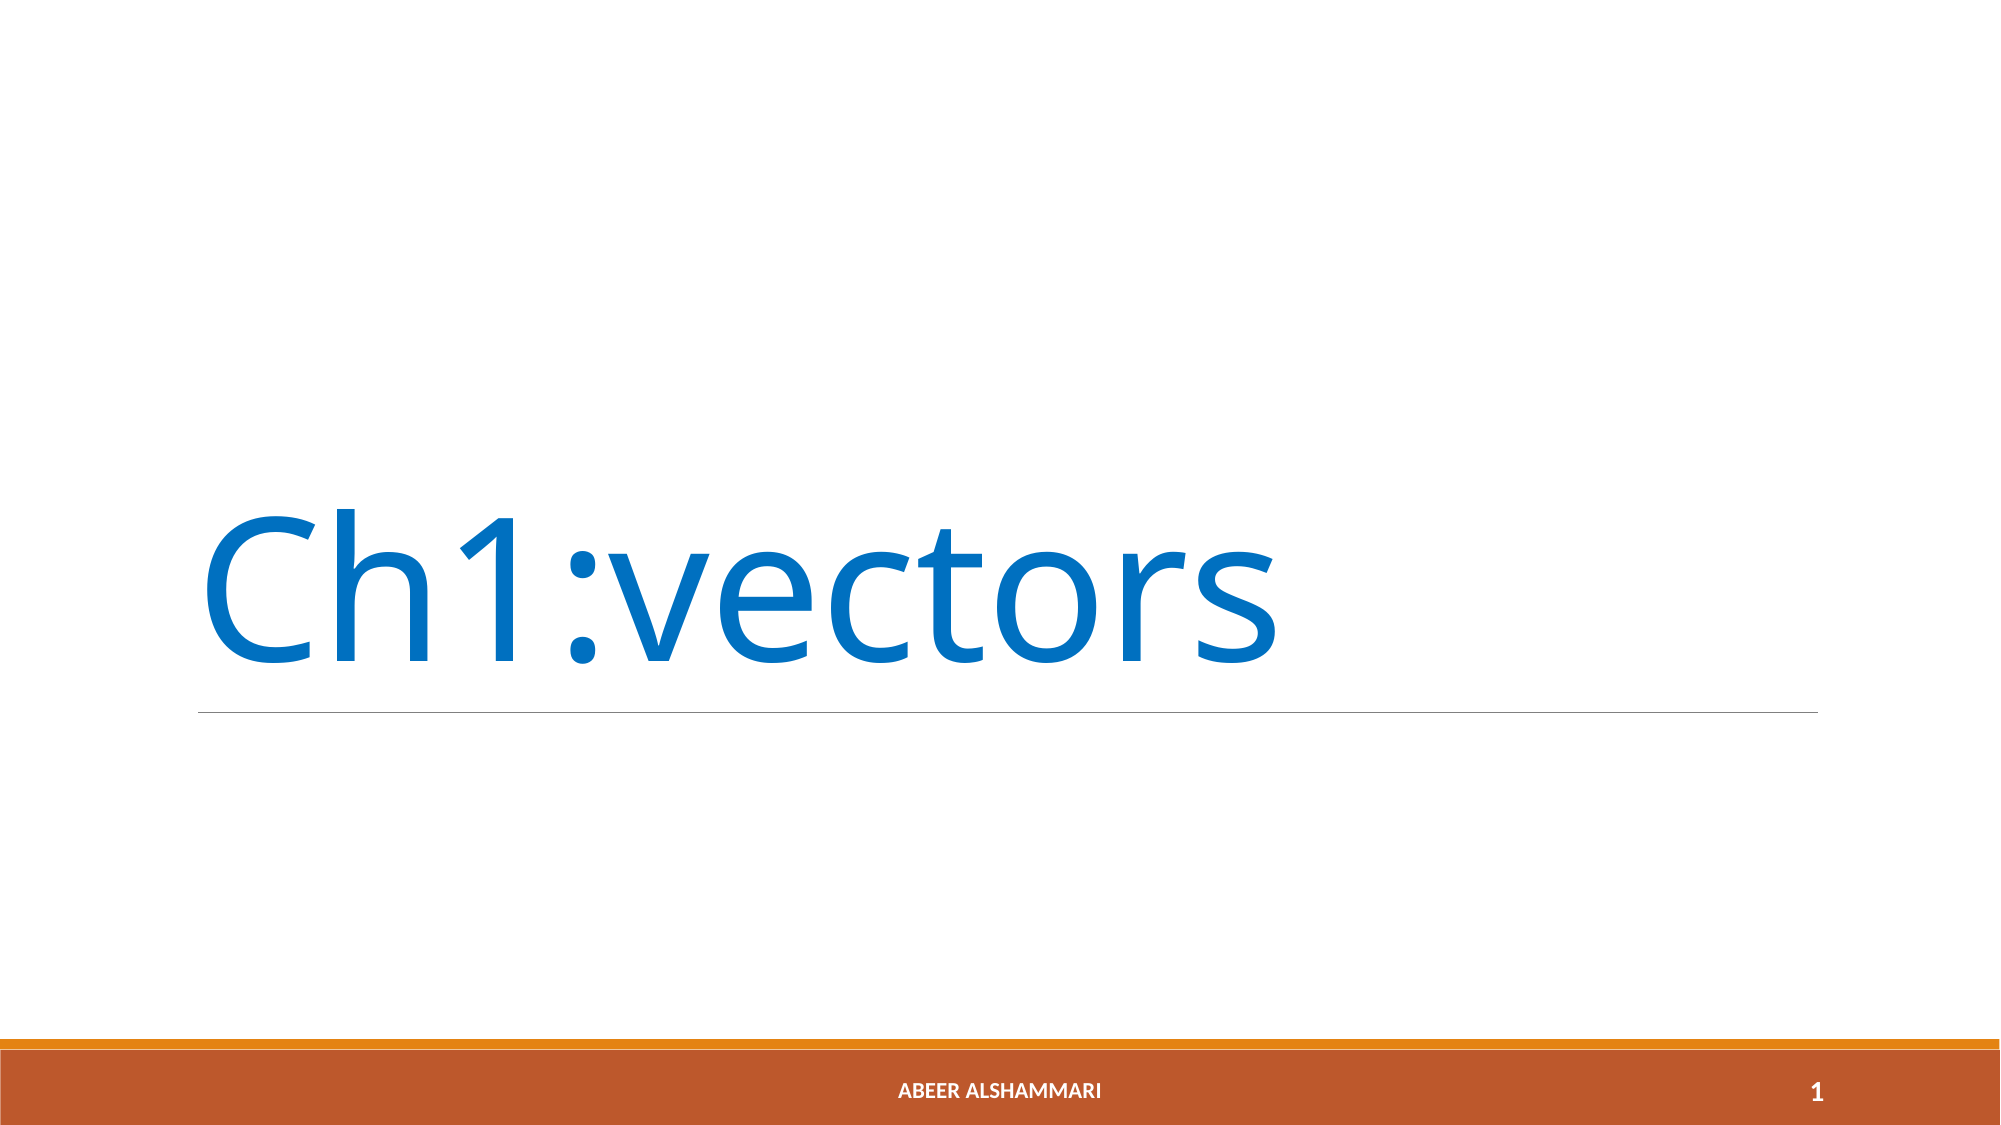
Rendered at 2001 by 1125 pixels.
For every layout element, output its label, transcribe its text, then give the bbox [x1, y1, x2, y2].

footer Abeer Alshammari [604, 1059, 1396, 1120]
slide_number 1 [1624, 1059, 1840, 1120]
title Ch1:vectors [180, 124, 1830, 710]
